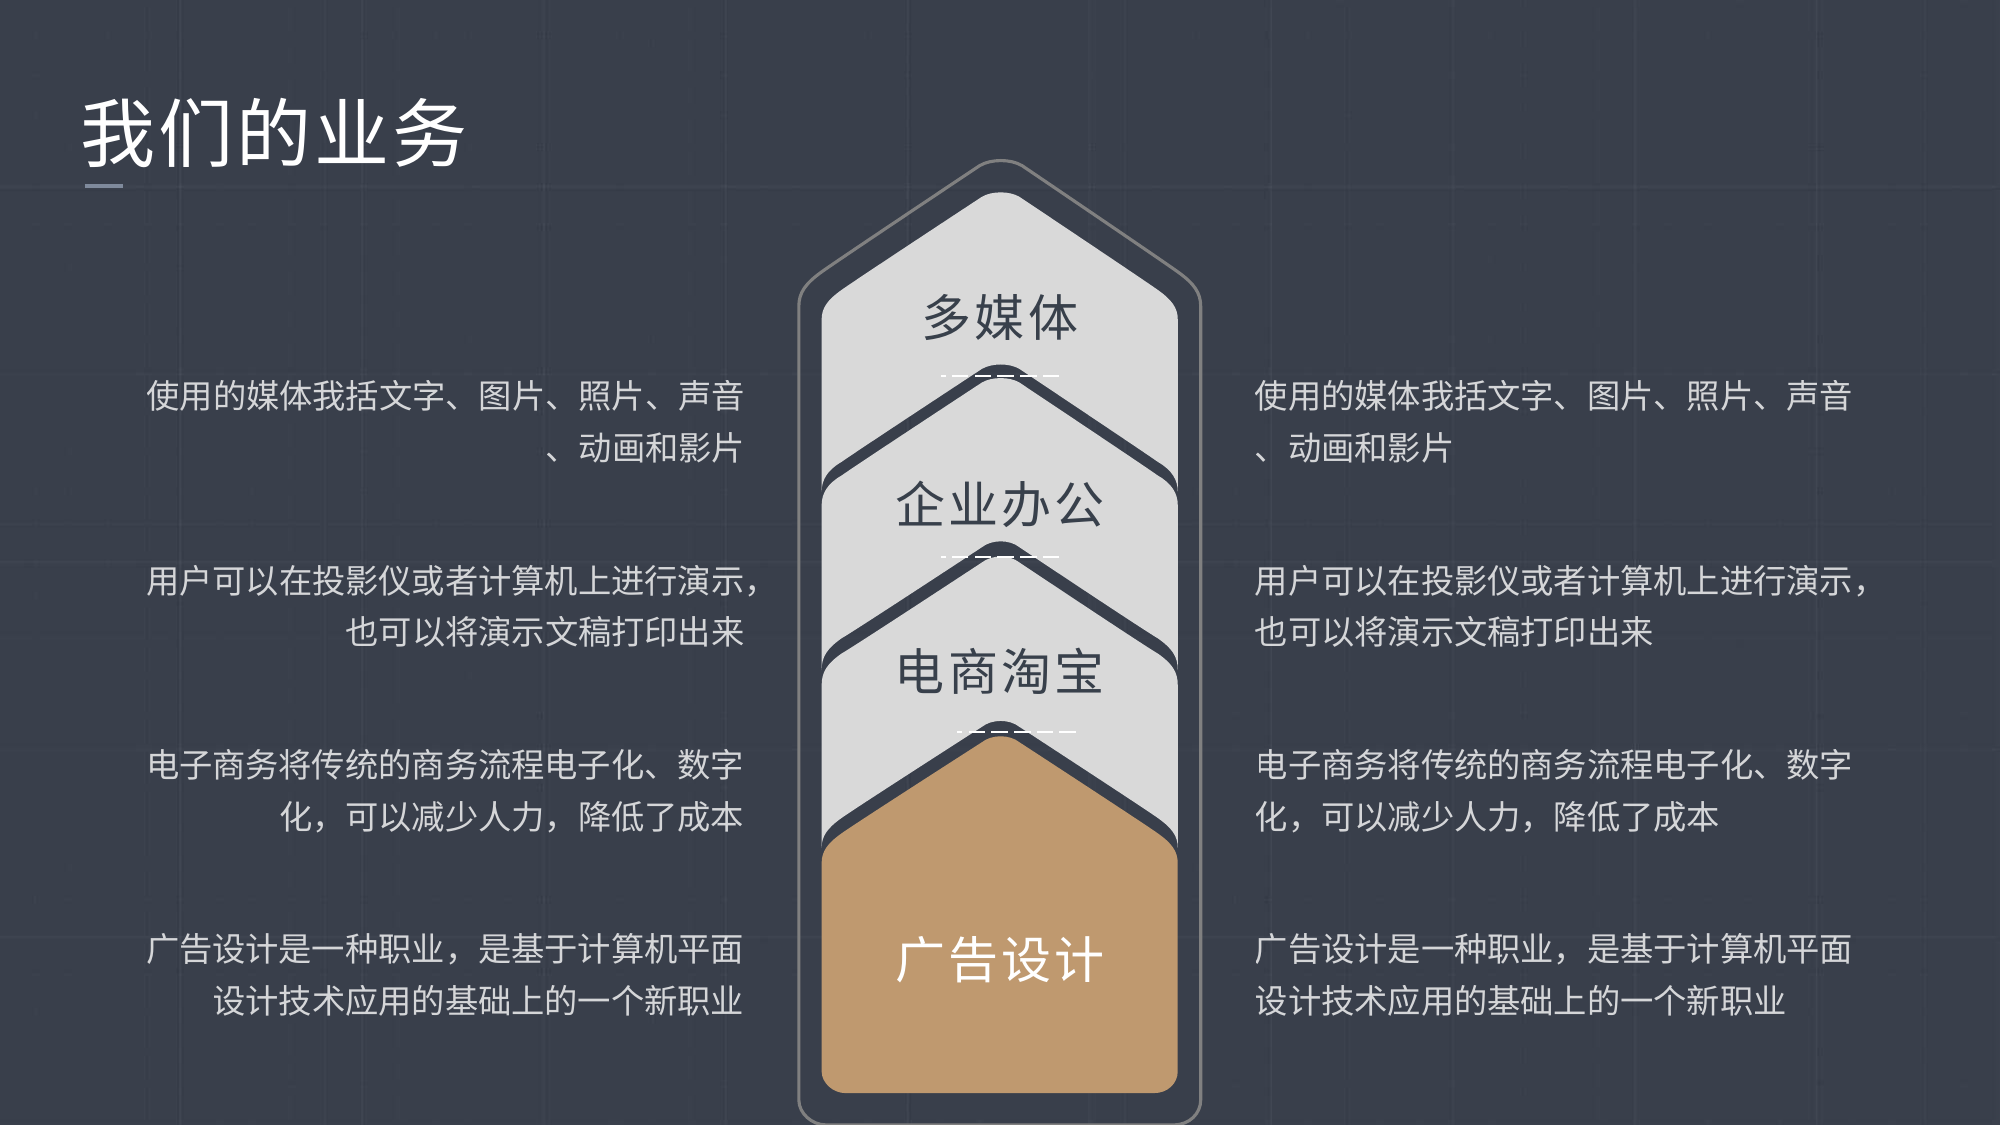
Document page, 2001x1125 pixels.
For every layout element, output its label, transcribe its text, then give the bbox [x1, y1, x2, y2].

text_box 广告设计是一种职业，是基于计算机平面设计技术应用的基础上的一个新职业 [126, 909, 760, 1028]
text_box 广告设计是一种职业，是基于计算机平面设计技术应用的基础上的一个新职业 [1240, 909, 1874, 1028]
text_box 电子商务将传统的商务流程电子化、数字化，可以减少人力，降低了成本 [126, 724, 760, 844]
text_box 电子商务将传统的商务流程电子化、数字化，可以减少人力，降低了成本 [1240, 724, 1874, 844]
text_box 用户可以在投影仪或者计算机上进行演示，也可以将演示文稿打印出来 [126, 540, 760, 659]
text_box 用户可以在投影仪或者计算机上进行演示，也可以将演示文稿打印出来 [1240, 540, 1874, 659]
text_box 使用的媒体我括文字、图片、照片、声音 、动画和影片 [1240, 356, 1874, 475]
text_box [798, 160, 1201, 1125]
picture [0, 0, 2000, 1125]
text_box 使用的媒体我括文字、图片、照片、声音 、动画和影片 [126, 356, 760, 475]
text_box 我们的业务 [65, 61, 530, 184]
